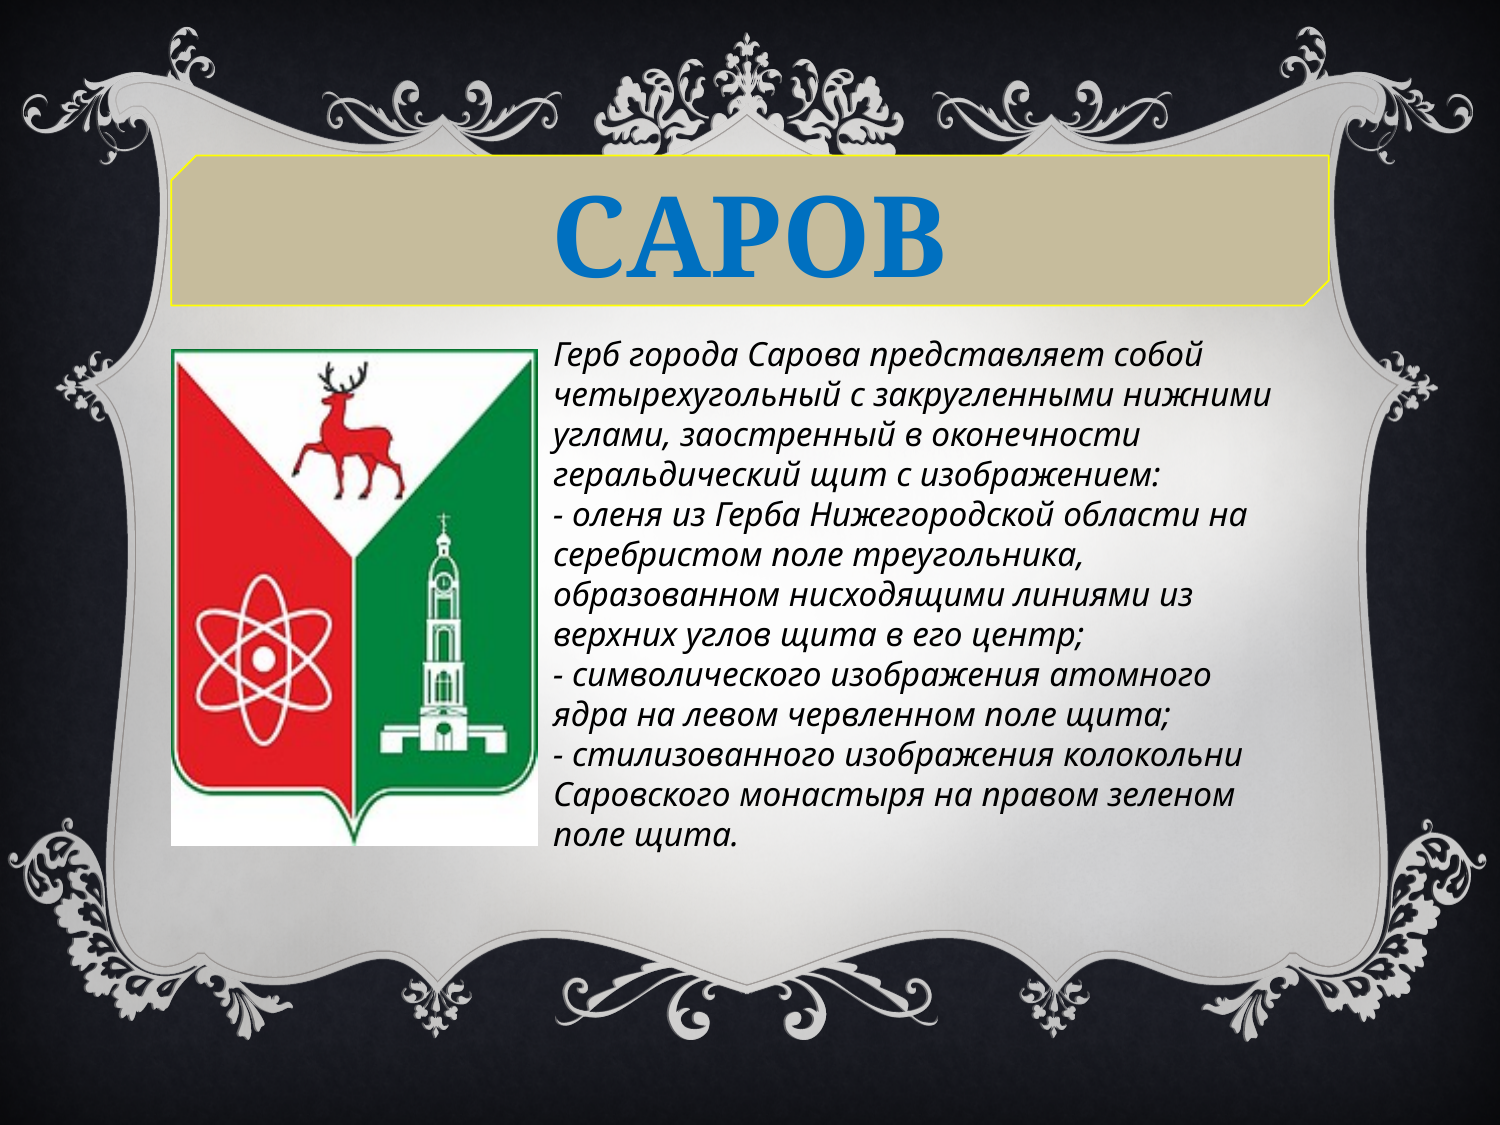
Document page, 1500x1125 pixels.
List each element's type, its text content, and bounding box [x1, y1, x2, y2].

text_box саров [536, 157, 962, 308]
text_box Герб города Сарова представляет собой четырехугольный с закругленными нижними углами, заостренный в оконечности геральдический щит с изображением: - оленя из Герба Нижегородской области на серебристом поле треугольника, образованном нисходящими линиями из верхних углов щита в его центр; - символического изображения атомного ядра на левом червленном поле щита; - стилизованного изображения колокольни Саровского монастыря на правом зеленом поле щита. [538, 326, 1289, 860]
text_box [170, 154, 1330, 307]
picture [0, 0, 1500, 1125]
